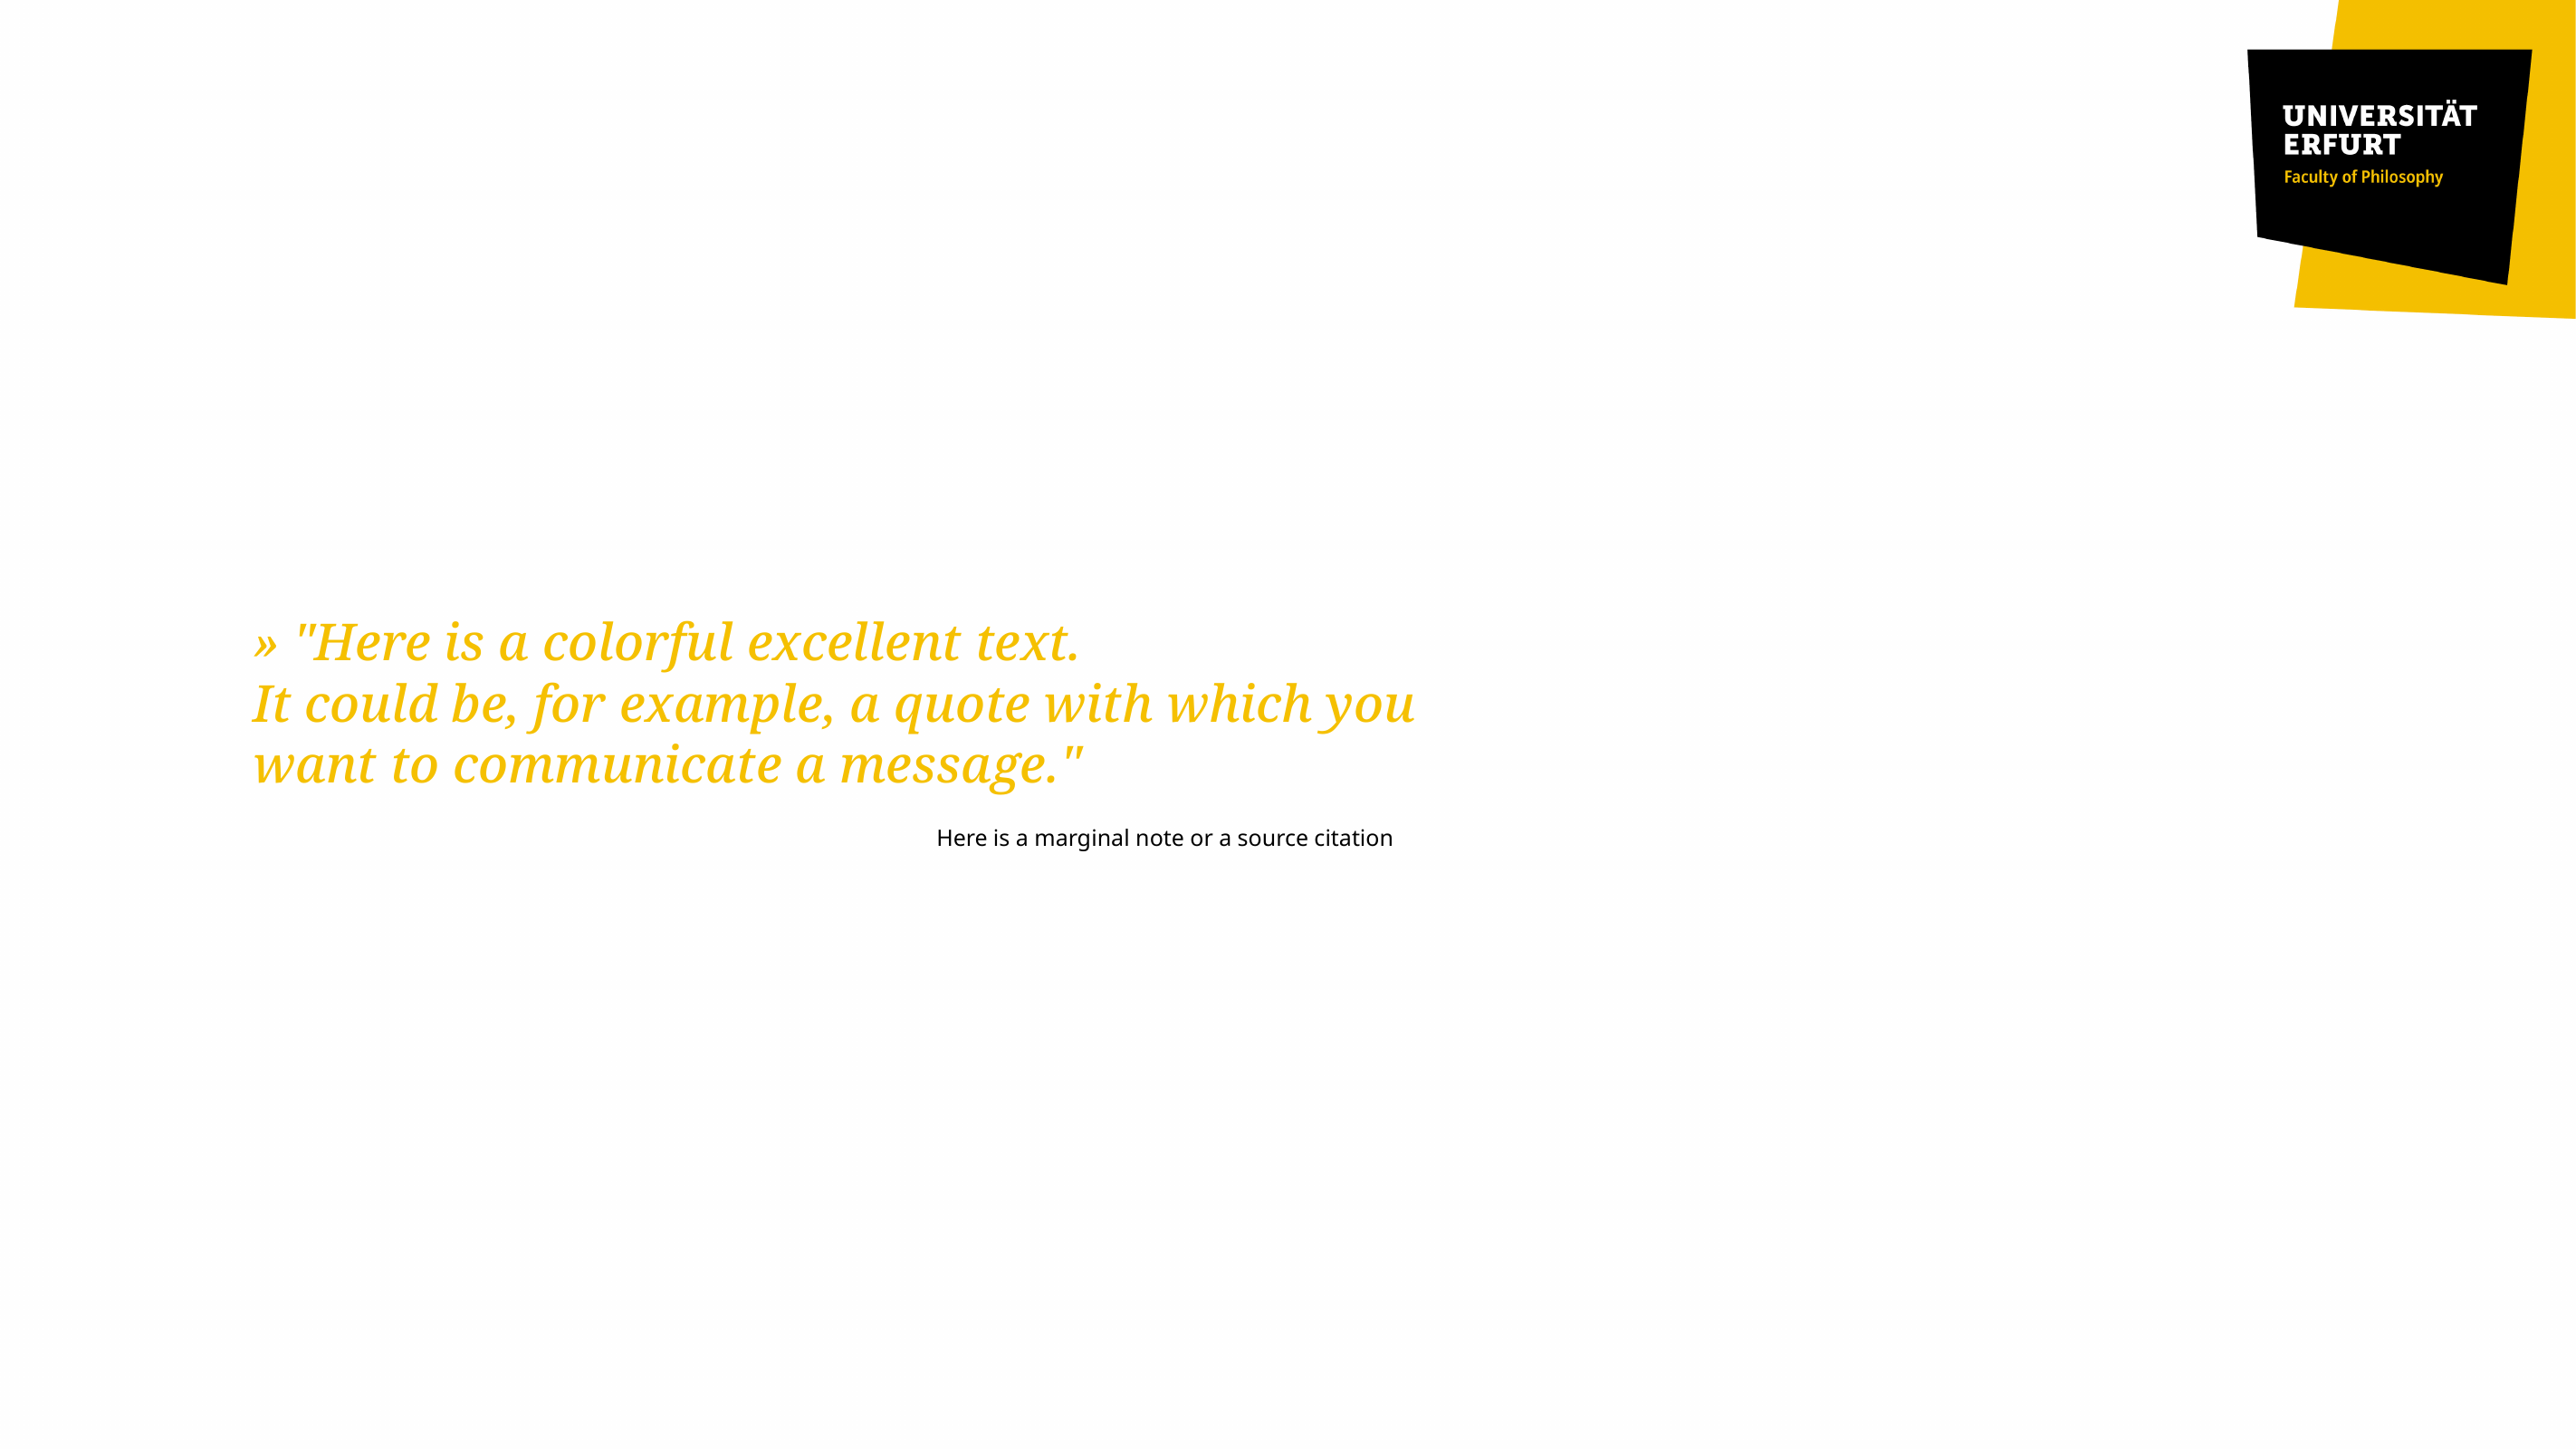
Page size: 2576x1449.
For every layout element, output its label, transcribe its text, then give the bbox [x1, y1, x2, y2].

text_box Here is a marginal note or a source citation [929, 816, 1403, 859]
picture [0, 0, 2576, 1449]
text_box » "Here is a colorful excellent text. It could be, for example, a quote with which you want to communicate a message." [244, 602, 1679, 801]
